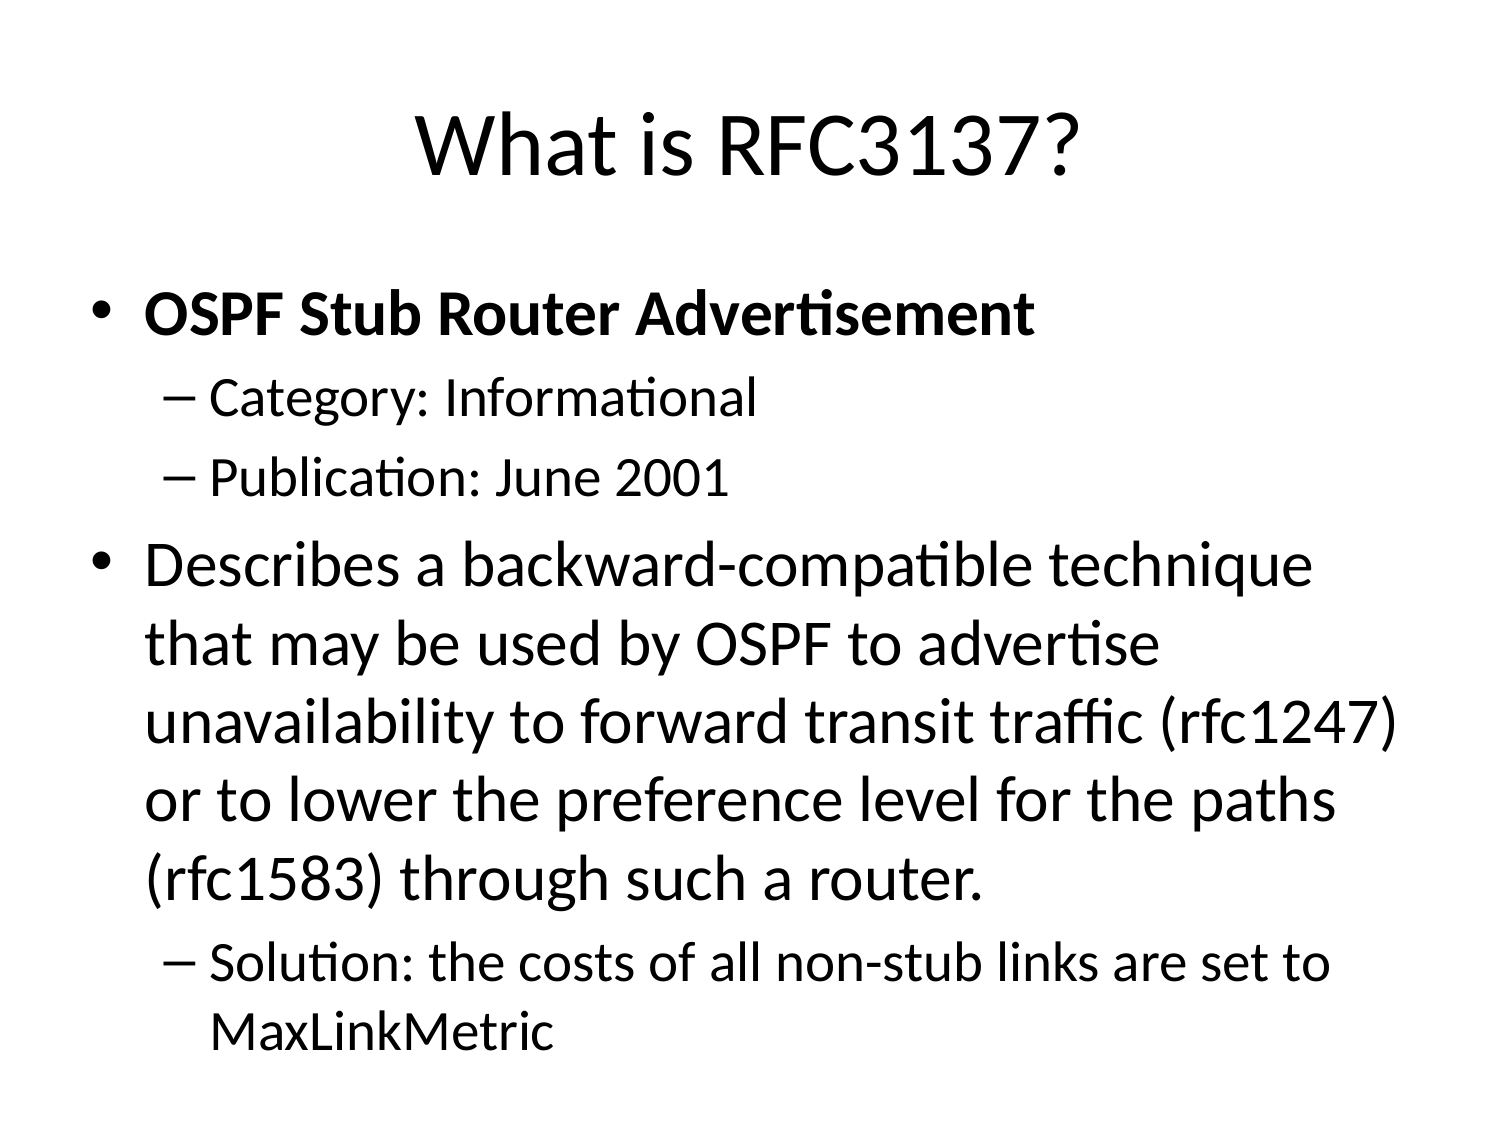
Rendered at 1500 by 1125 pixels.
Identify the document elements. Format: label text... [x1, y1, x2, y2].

title What is RFC3137? [75, 45, 1425, 233]
list OSPF Stub Router Advertisement Category: Informational Publication: June 2001 Describes a backward-compatible technique that may be used by OSPF to advertise unavailability to forward transit traffic (rfc1247) or to lower the preference level for the paths (rfc1583) through such a router. Solution: the costs of all non-stub links are set to MaxLinkMetric [75, 262, 1425, 1075]
